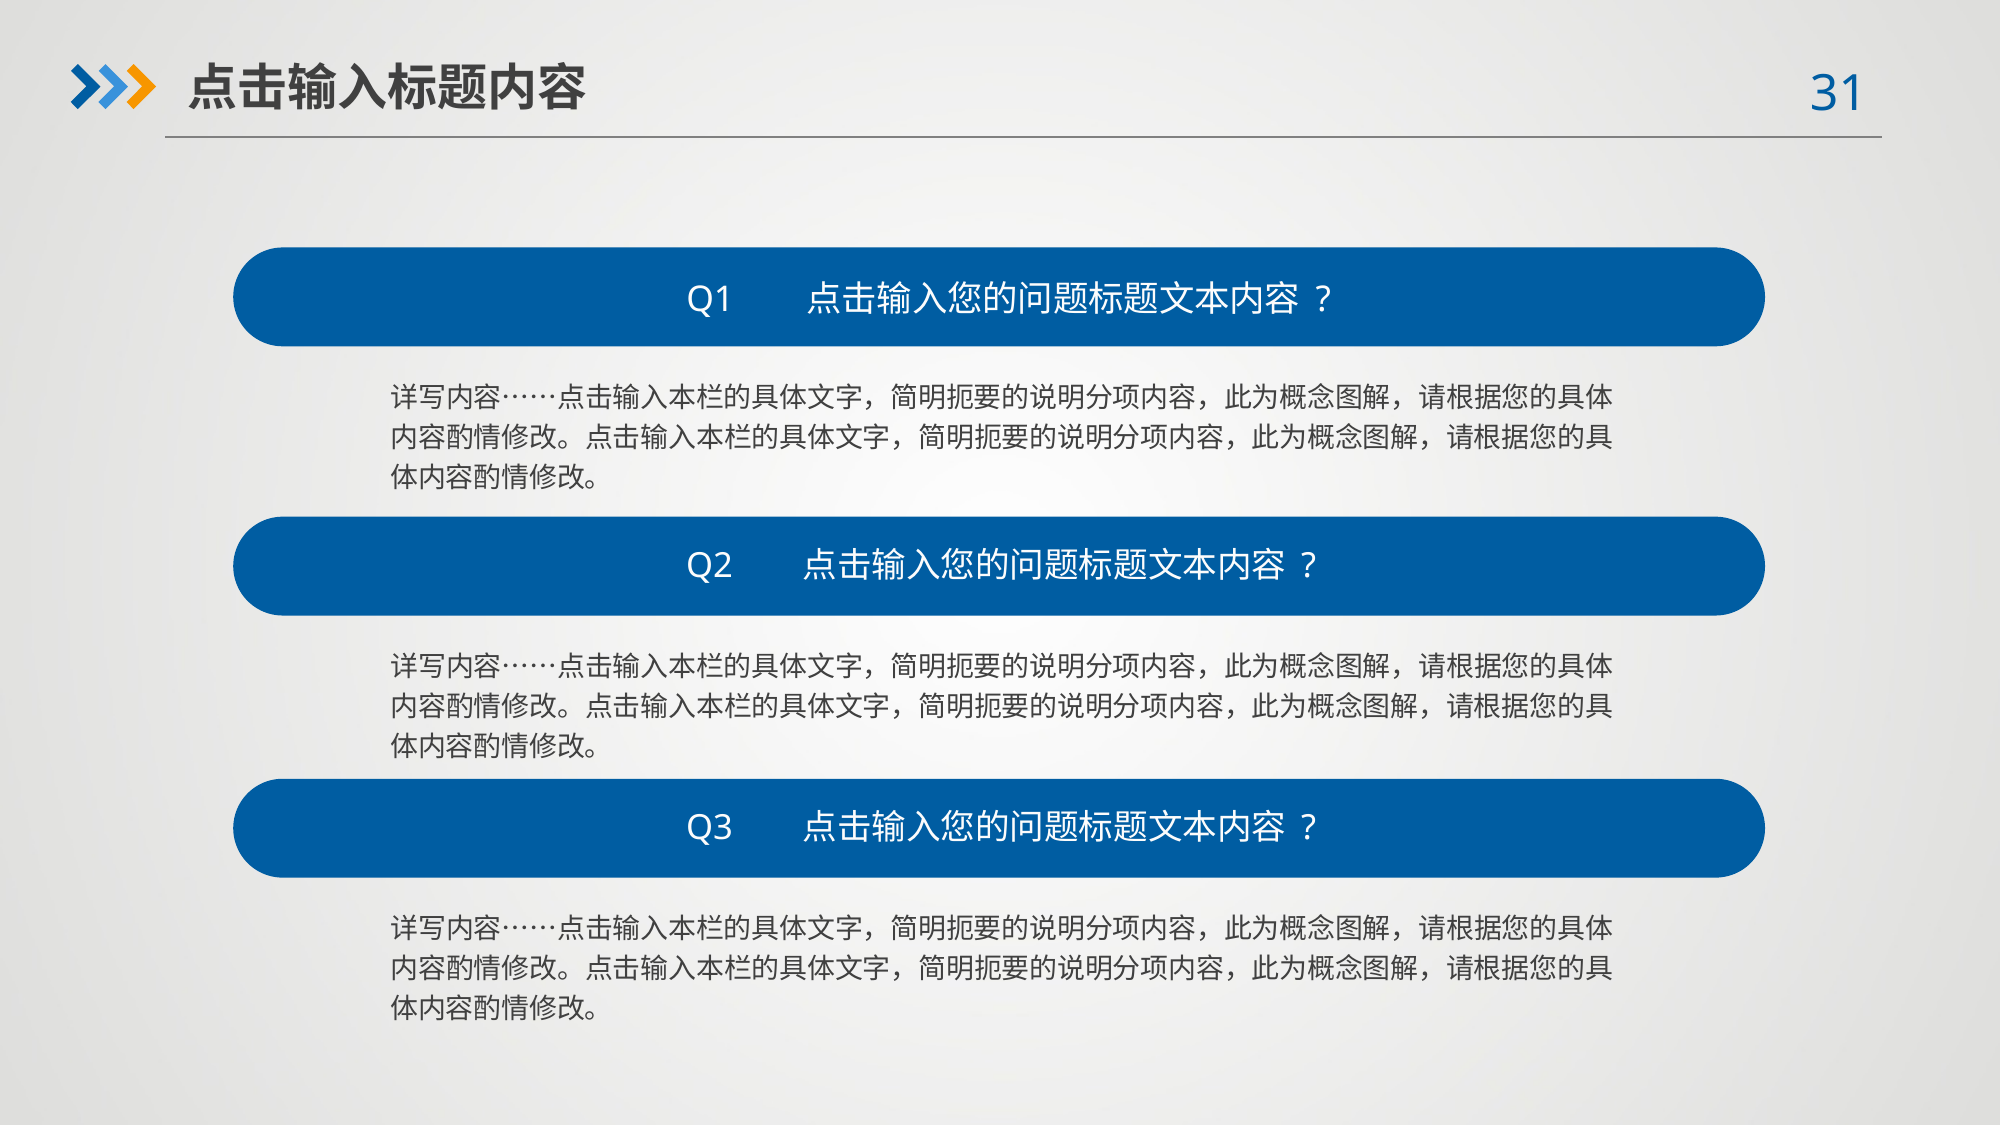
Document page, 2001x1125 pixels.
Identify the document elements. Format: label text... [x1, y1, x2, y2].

text_box Q2 点击输入您的问题标题文本内容 ? [670, 532, 1332, 600]
text_box 详写内容……点击输入本栏的具体文字，简明扼要的说明分项内容，此为概念图解，请根据您的具体内容酌情修改。点击输入本栏的具体文字，简明扼要的说明分项内容，此为概念图解，请根据您的具体内容酌情修改。 [390, 373, 1612, 494]
text_box 详写内容……点击输入本栏的具体文字，简明扼要的说明分项内容，此为概念图解，请根据您的具体内容酌情修改。点击输入本栏的具体文字，简明扼要的说明分项内容，此为概念图解，请根据您的具体内容酌情修改。 [390, 642, 1612, 763]
text_box 详写内容……点击输入本栏的具体文字，简明扼要的说明分项内容，此为概念图解，请根据您的具体内容酌情修改。点击输入本栏的具体文字，简明扼要的说明分项内容，此为概念图解，请根据您的具体内容酌情修改。 [390, 904, 1612, 1025]
text_box Q1 点击输入您的问题标题文本内容 ? [670, 263, 1332, 331]
text_box 点击输入标题内容 [187, 43, 654, 127]
text_box Q3 点击输入您的问题标题文本内容 ? [670, 794, 1332, 862]
text_box [233, 778, 1766, 878]
picture [0, 0, 2000, 1125]
text_box [233, 516, 1766, 616]
text_box [233, 247, 1766, 347]
